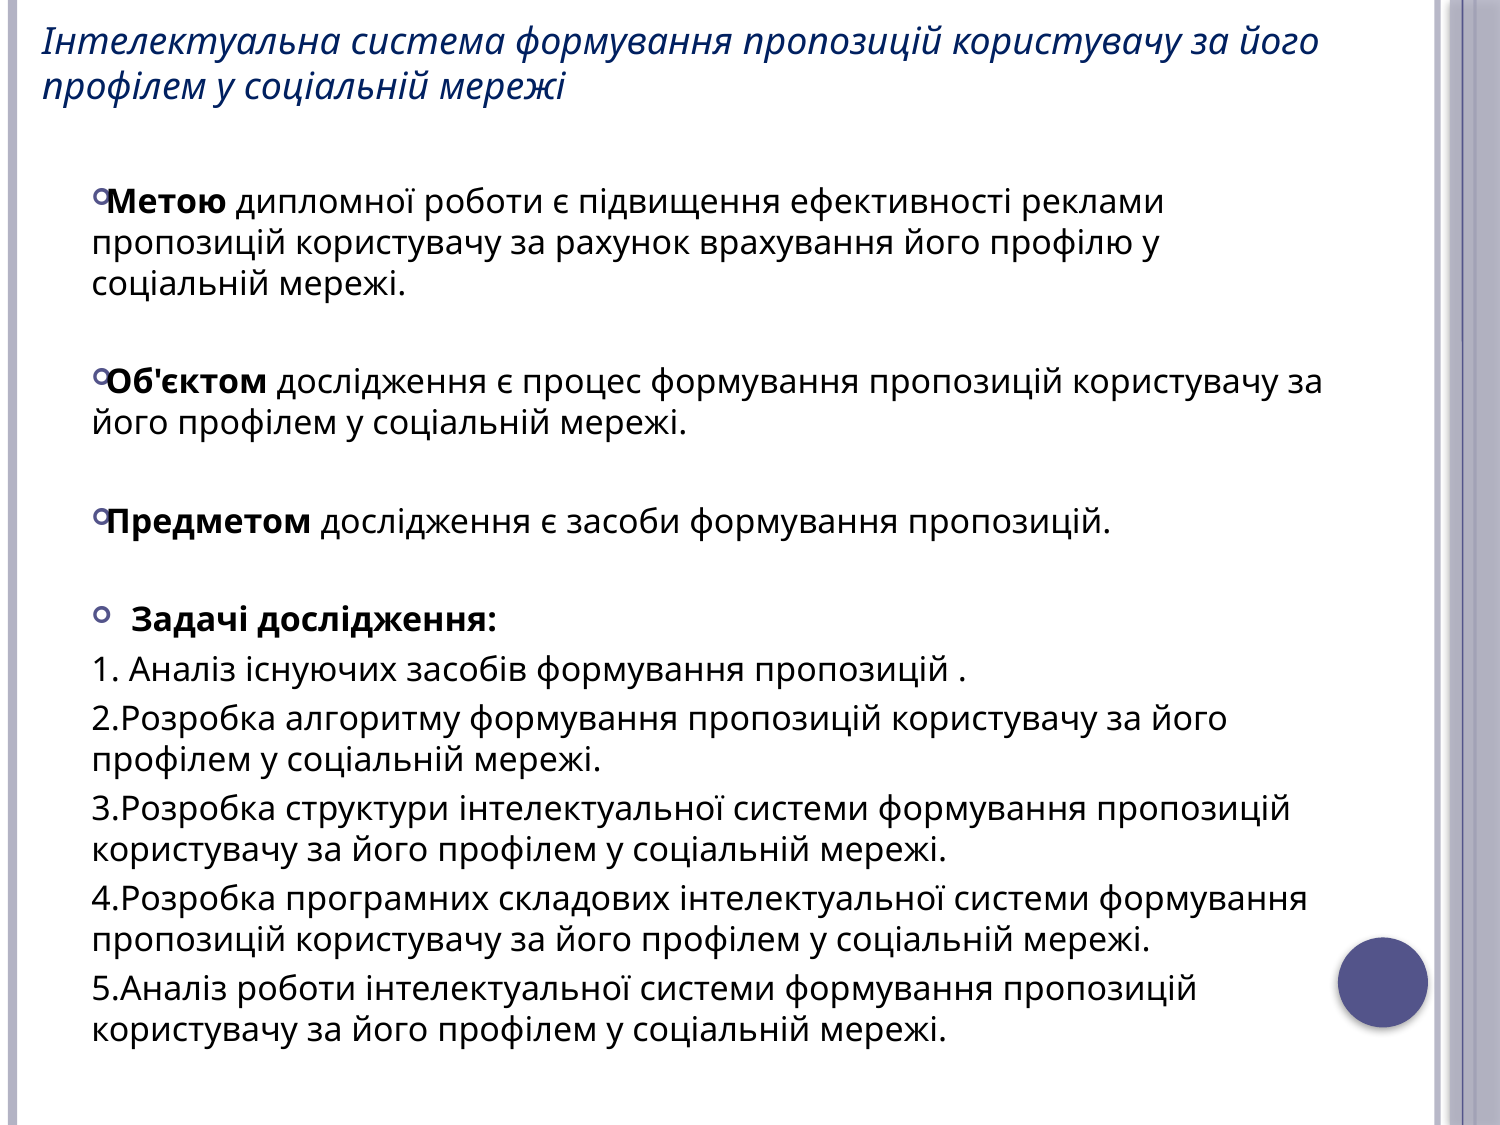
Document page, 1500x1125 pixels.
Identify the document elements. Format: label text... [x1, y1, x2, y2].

list Метою дипломної роботи є підвищення ефективності реклами пропозицій користувачу за рахунок врахування його профілю у соціальній мережі. Об'єктом дослідження є процес формування пропозицій користувачу за його профілем у соціальній мережі. Предметом дослідження є засоби формування пропозицій. Задачі дослідження: 1. Аналіз існуючих засобів формування пропозицій . 2.Розробка алгоритму формування пропозицій користувачу за його профілем у соціальній мережі. 3.Розробка структури інтелектуальної системи формування пропозицій користувачу за його профілем у соціальній мережі. 4.Розробка програмних складових інтелектуальної системи формування пропозицій користувачу за його профілем у соціальній мережі. 5.Аналіз роботи інтелектуальної системи формування пропозицій користувачу за його профілем у соціальній мережі. [76, 172, 1341, 1094]
text_box Інтелектуальна система формування пропозицій користувачу за його профілем у соціальній мережі [27, 42, 1457, 115]
